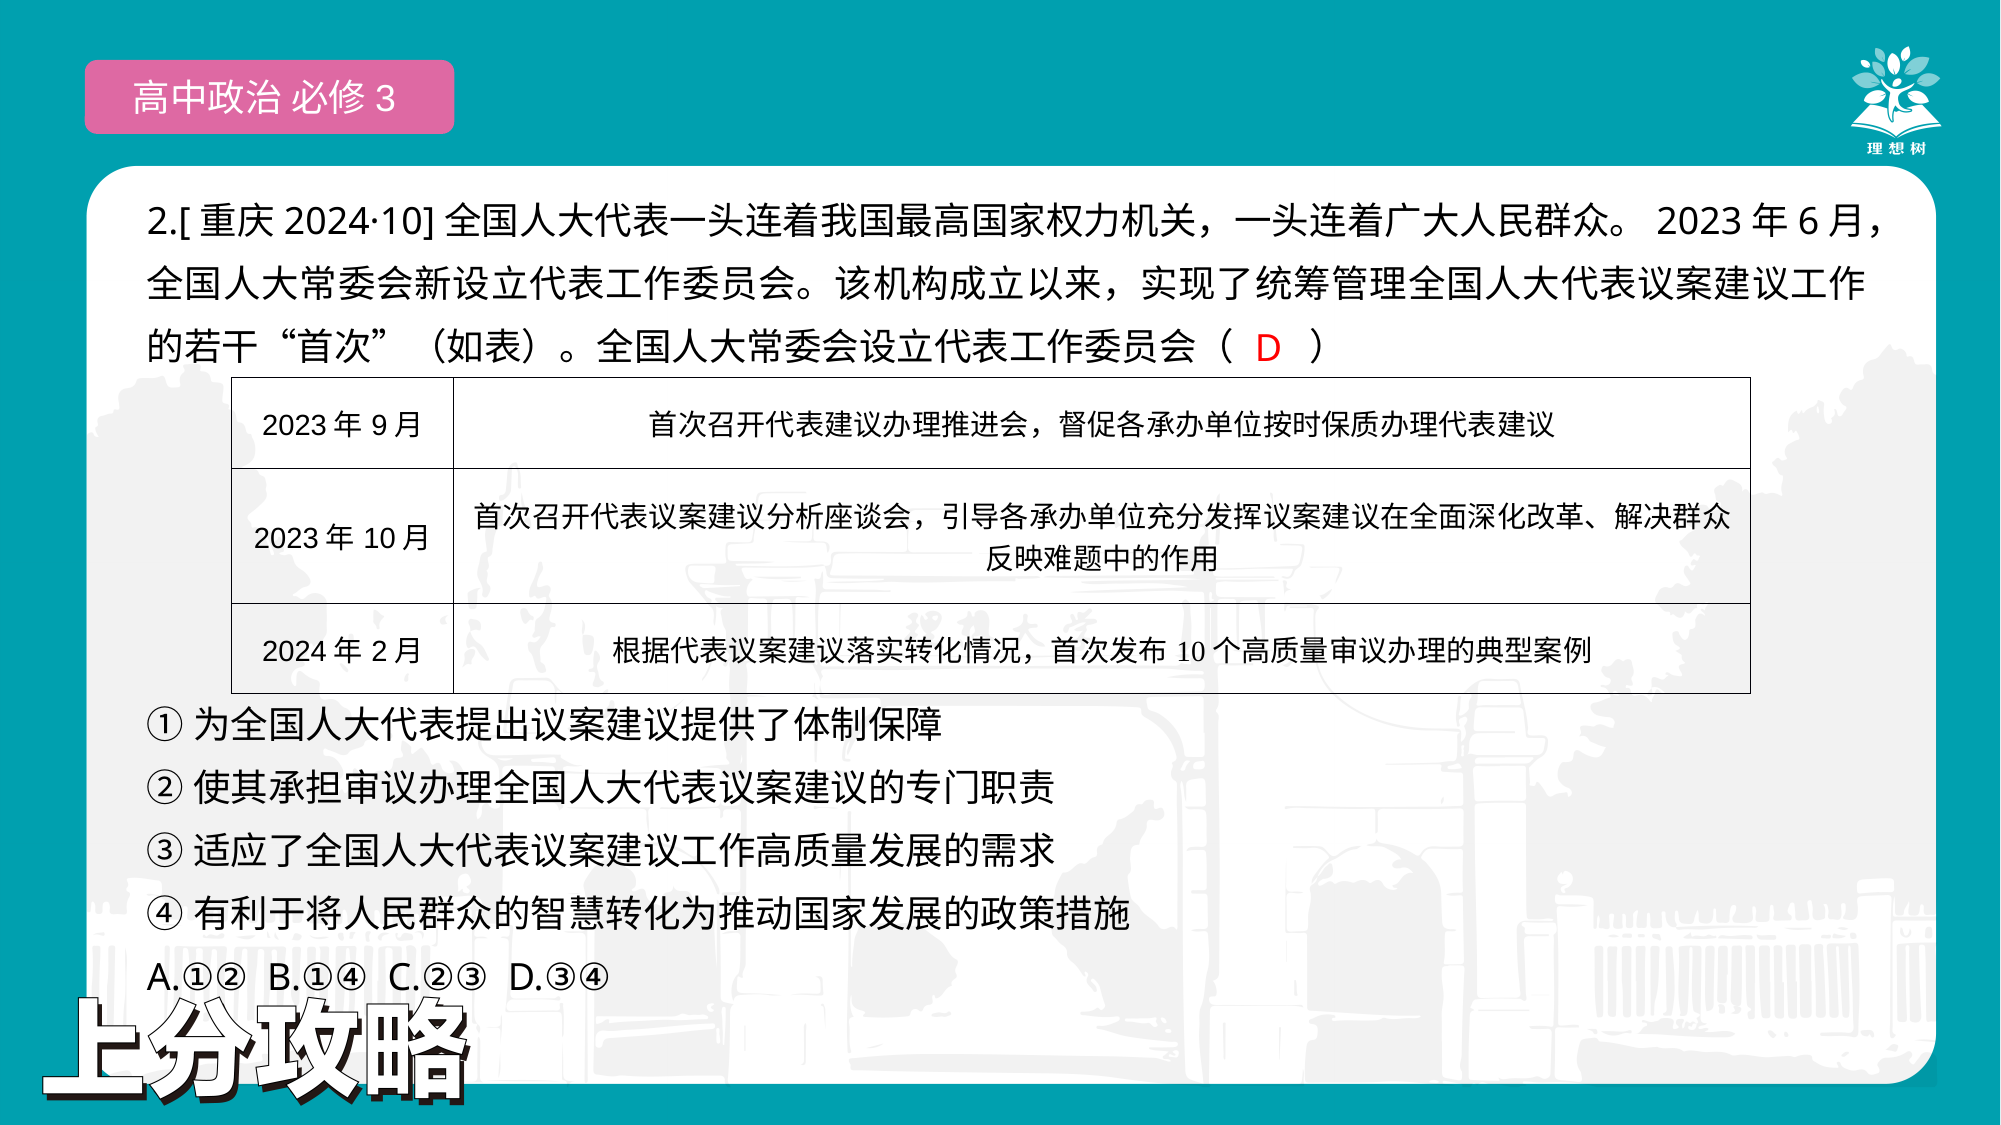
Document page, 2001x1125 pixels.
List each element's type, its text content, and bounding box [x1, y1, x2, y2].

table_cell 2023年10月 [232, 469, 453, 603]
table_cell 首次召开代表议案建议分析座谈会，引导各承办单位充分发挥议案建议在全面深化改革、解决群众反映难题中的作用 [454, 469, 1750, 603]
table_header 2023年9月 [232, 378, 453, 468]
text_box D [1230, 294, 1348, 377]
table_cell 2024年2月 [232, 604, 453, 693]
text_box 2.[重庆2024·10]全国人大代表一头连着我国最高国家权力机关，一头连着广大人民群众。2023年6月，全国人大常委会新设立代表工作委员会。该机构成立以来，实现了统筹管理全国人大代表议案建议工作的若干“首次”（如表）。全国人大常委会设立代表工作委员会（ ） ①为全国人大代表提出议案建议提供了体制保障 ②使其承担审议办理全国人大代表议案建议的专门职责 ③适应了全国人大代表议案建议工作高质量发展的需求 ④有利于将人民群众的智慧转化为推动国家发展的政策措施 A.①② B.①④ C.②③ D.③④ [132, 172, 1881, 1006]
table_cell 根据代表议案建议落实转化情况，首次发布10个高质量审议办理的典型案例 [454, 604, 1750, 693]
table_header 首次召开代表建议办理推进会，督促各承办单位按时保质办理代表建议 [454, 378, 1750, 468]
text_box 高中政治 必修3 [83, 58, 456, 135]
picture [0, 0, 2001, 1125]
